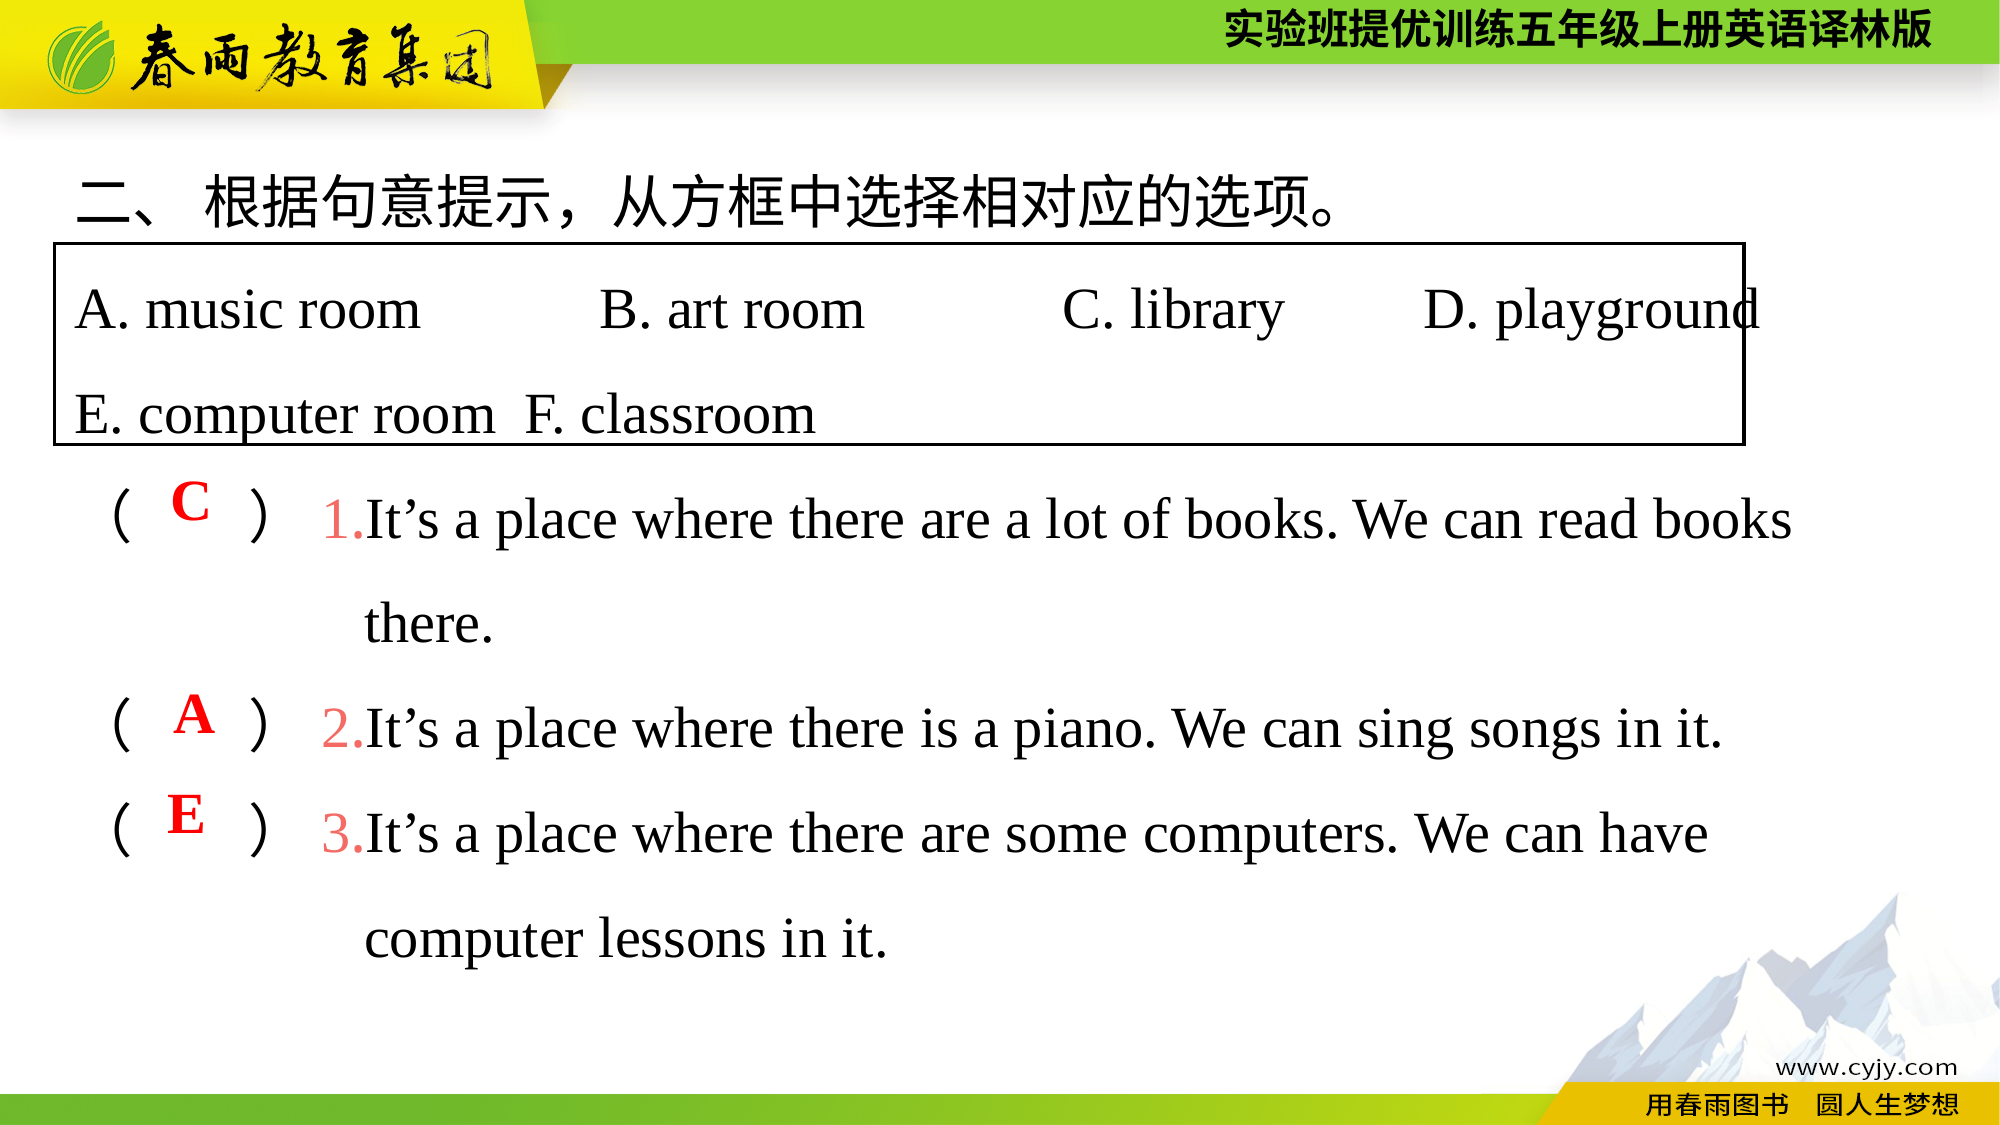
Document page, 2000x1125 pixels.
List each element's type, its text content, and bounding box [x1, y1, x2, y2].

list 二、 根据句意提示，从方框中选择相对应的选项。 A. music room B. art room C. library D. playground E. computer room F. classroom （ ）1.It’s a place where there are a lot of books. We can read books there. （ ）2.It’s a place where there is a piano. We can sing songs in it. （ ）3.It’s a place where there are some computers. We can have computer lessons in it. [59, 122, 1944, 986]
text_box A [158, 667, 231, 753]
text_box [54, 243, 1744, 445]
text_box E [152, 767, 222, 853]
text_box C [156, 454, 228, 540]
picture [0, 0, 2000, 1125]
